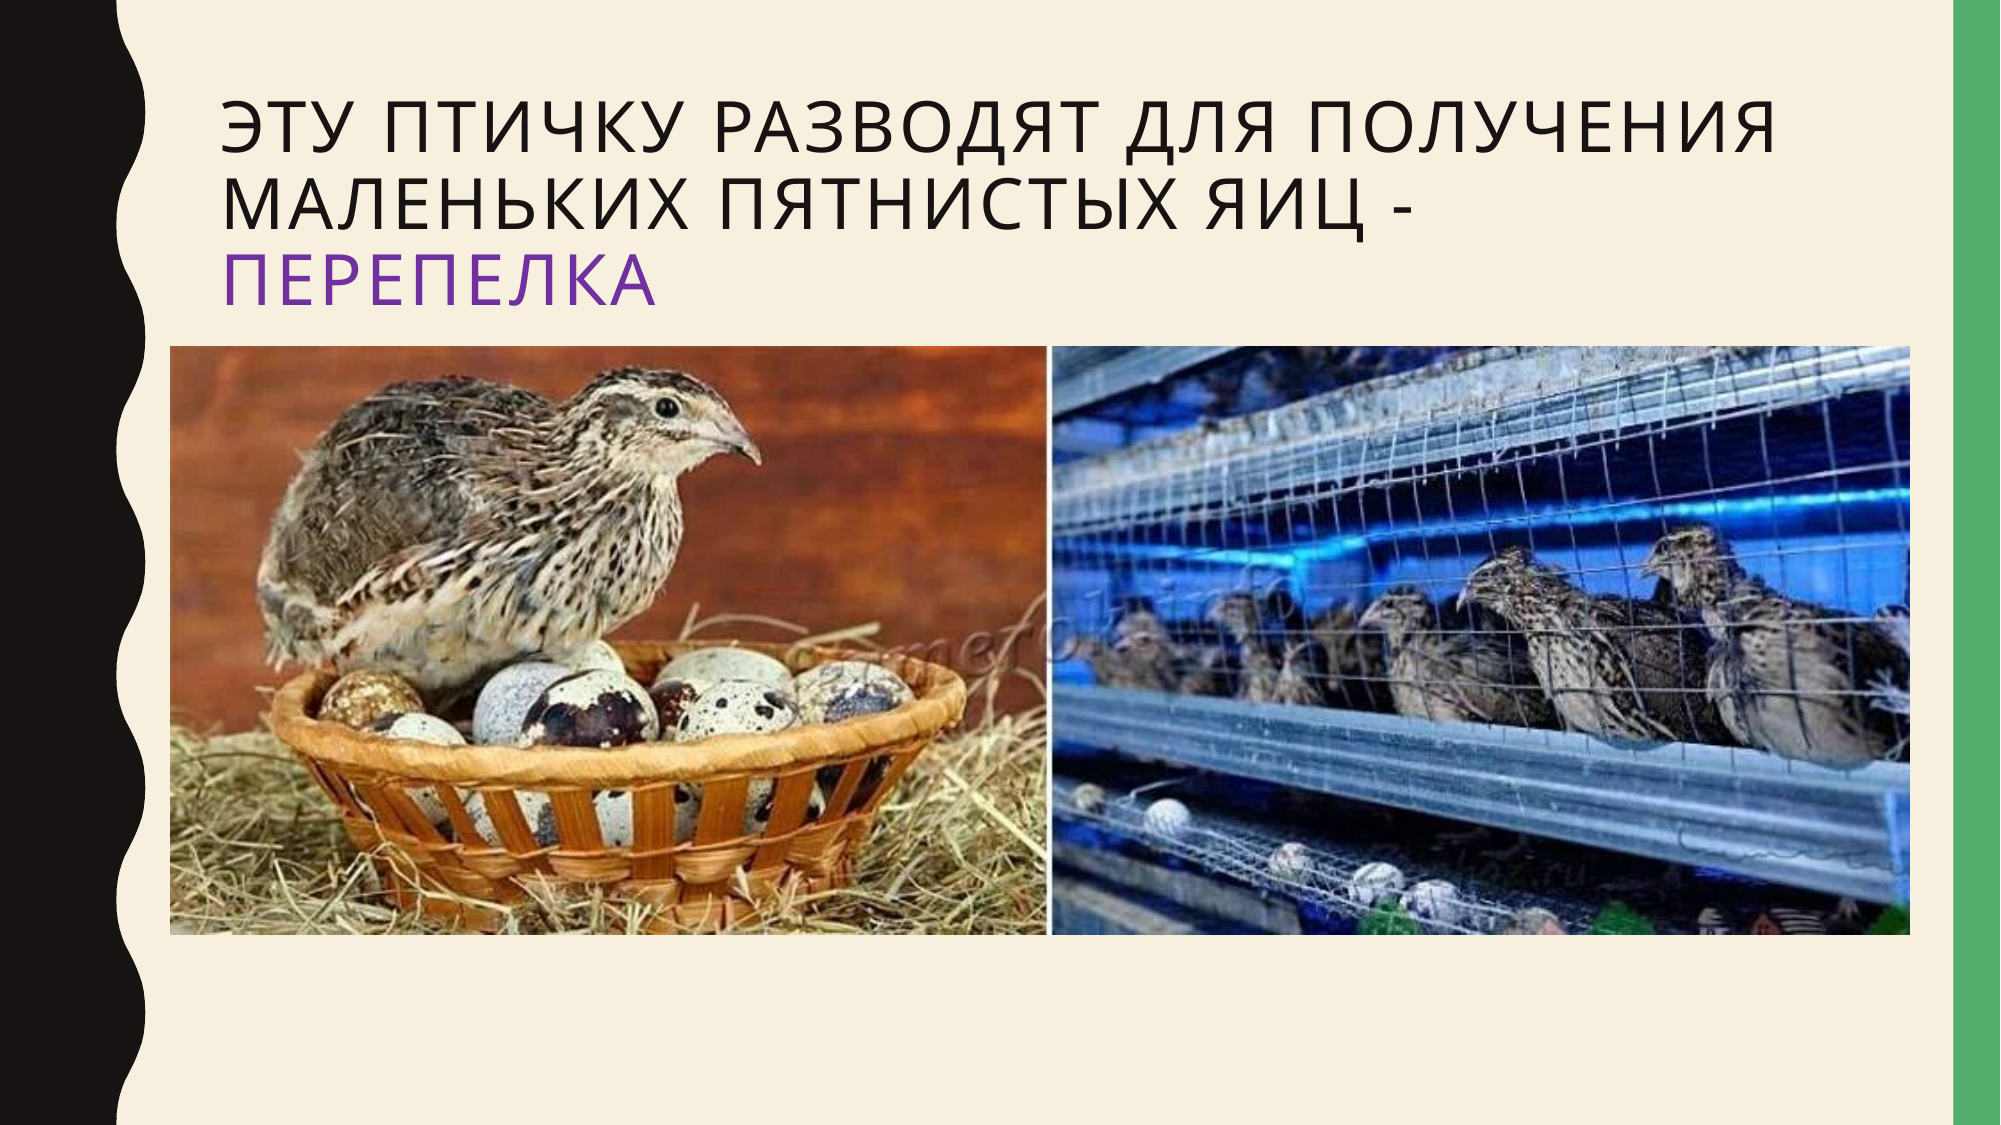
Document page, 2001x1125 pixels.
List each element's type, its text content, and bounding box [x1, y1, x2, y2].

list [170, 346, 1910, 935]
title Эту птичку разводят для получения маленьких пятнистых яиц - перепелка [205, 84, 1875, 330]
